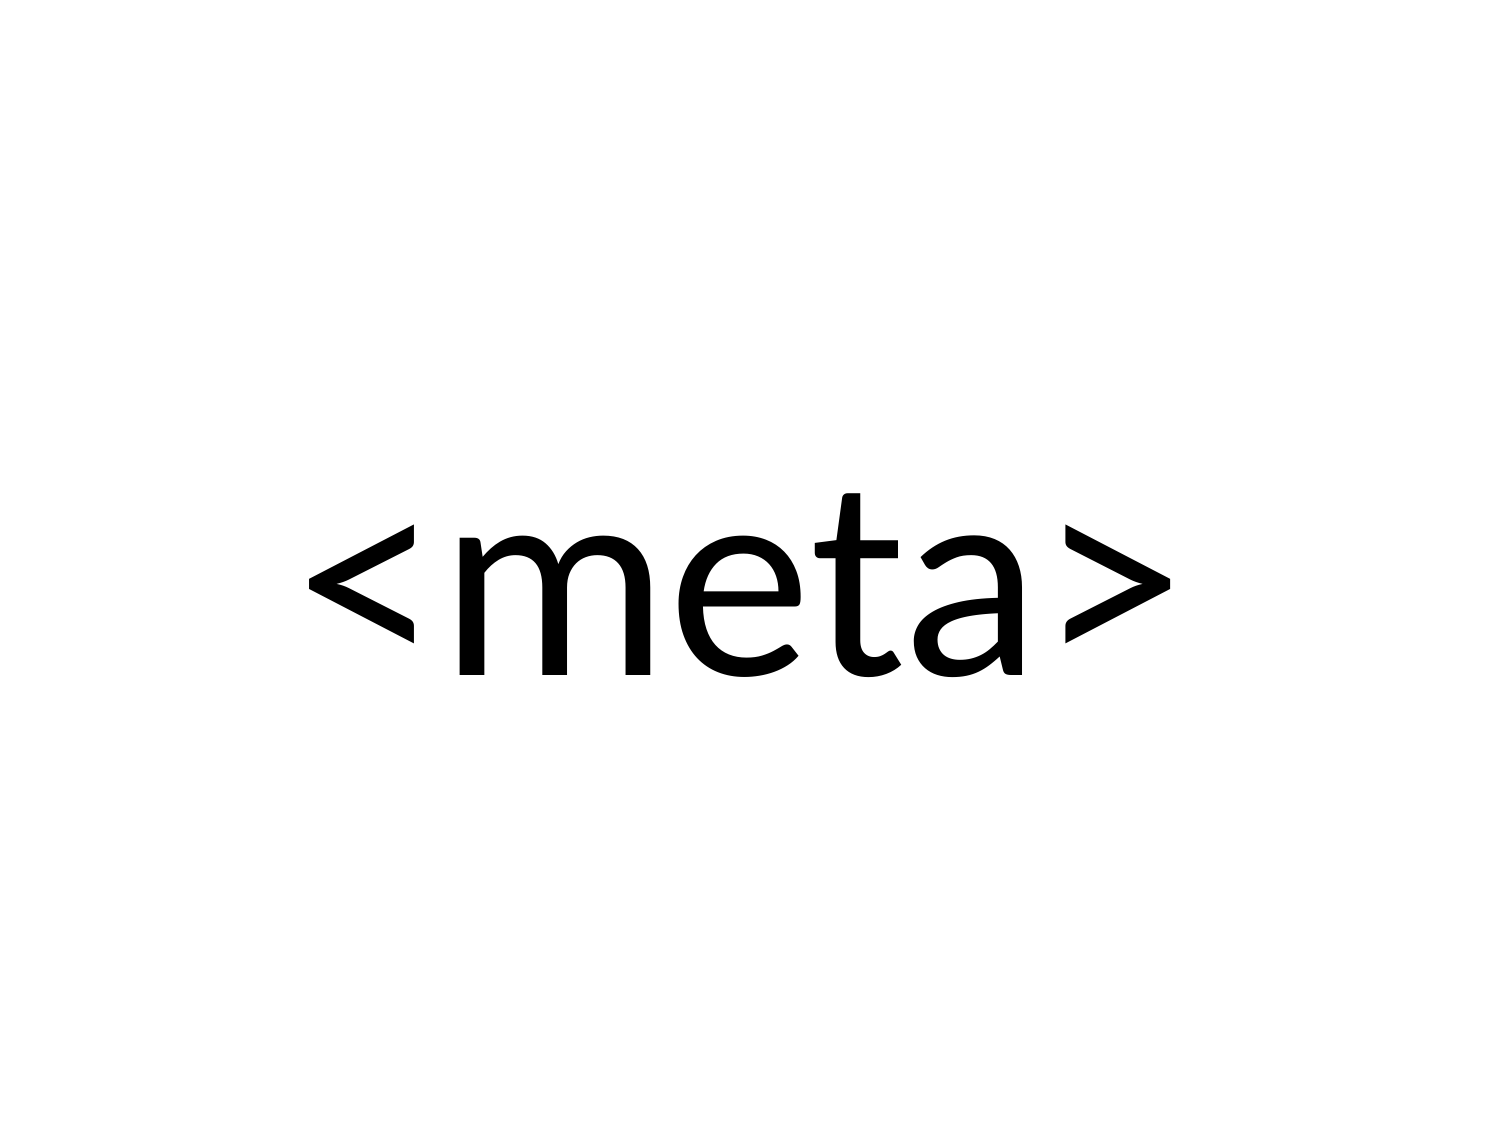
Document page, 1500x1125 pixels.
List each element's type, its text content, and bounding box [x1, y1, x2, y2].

text_box <meta> [281, 380, 1219, 741]
